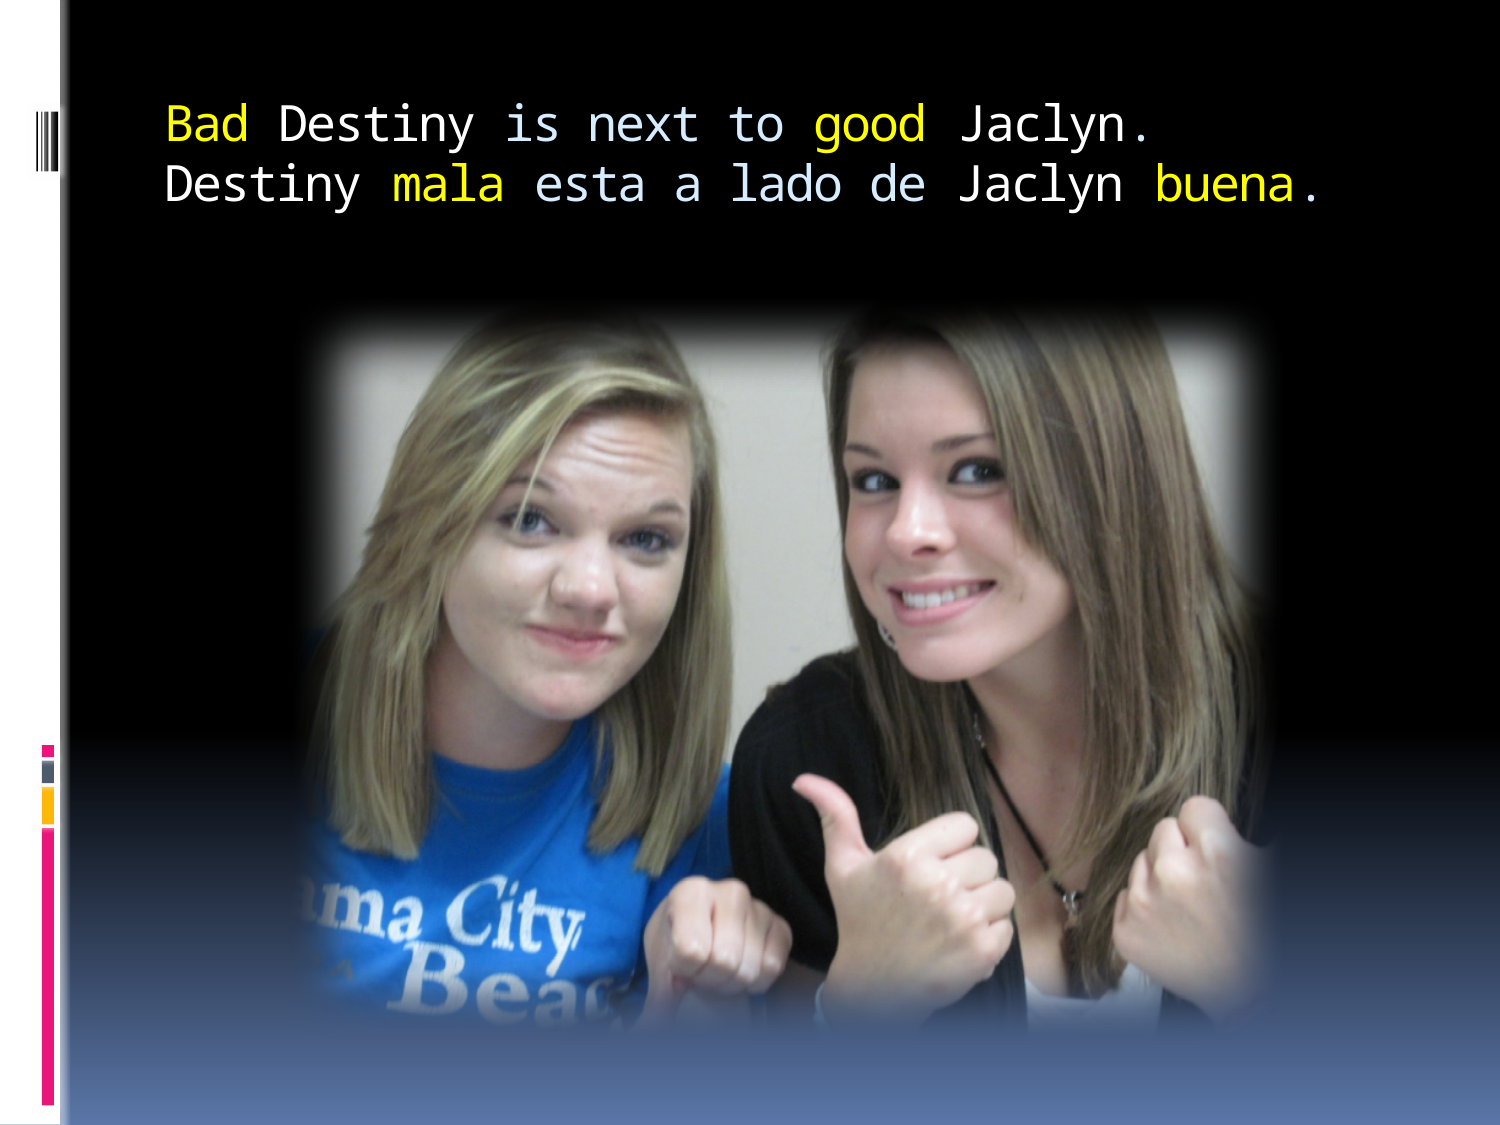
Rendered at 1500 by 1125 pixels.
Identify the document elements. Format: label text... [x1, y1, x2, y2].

title Bad Destiny is next to good Jaclyn. Destiny mala esta a lado de Jaclyn buena. [150, 83, 1425, 234]
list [287, 292, 1288, 1044]
